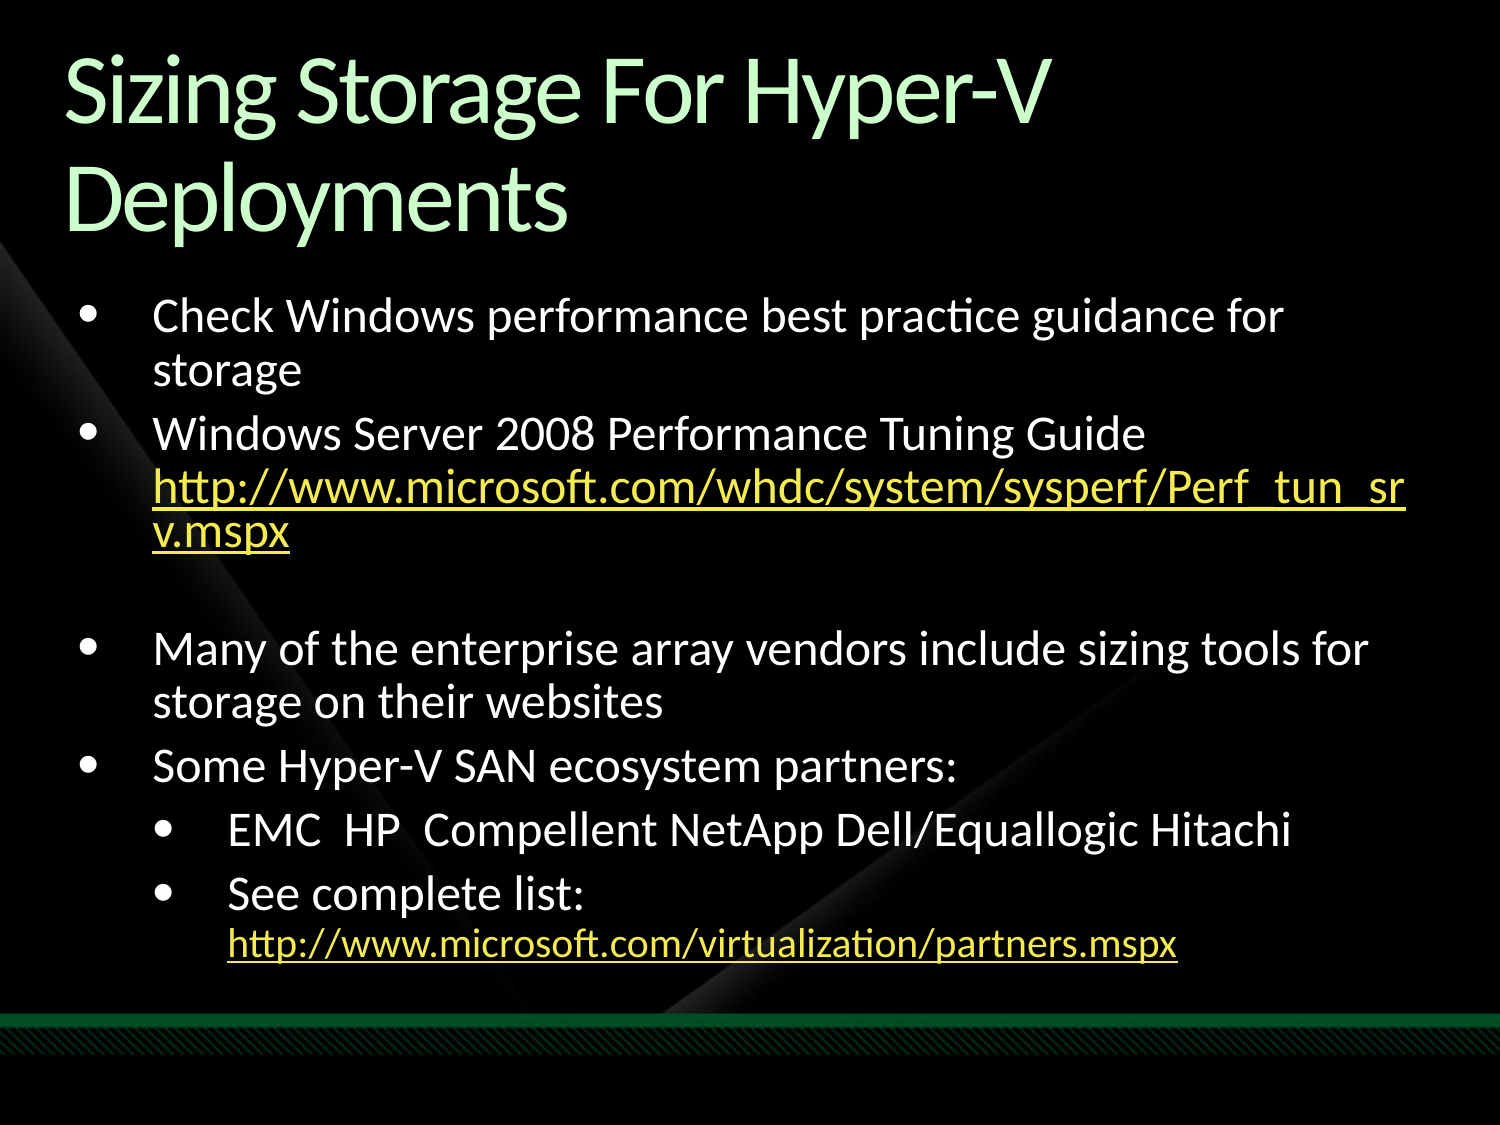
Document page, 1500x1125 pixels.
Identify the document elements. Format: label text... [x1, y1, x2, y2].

text_box Check Windows performance best practice guidance for storage Windows Server 2008 Performance Tuning Guide http://www.microsoft.com/whdc/system/sysperf/Perf_tun_srv.mspx Many of the enterprise array vendors include sizing tools for storage on their websites Some Hyper-V SAN ecosystem partners: EMC HP Compellent NetApp Dell/Equallogic Hitachi See complete list: http://www.microsoft.com/virtualization/partners.mspx [62, 281, 1438, 645]
picture [0, 0, 1500, 1125]
title Sizing Storage For Hyper-V Deployments [63, 37, 1438, 256]
